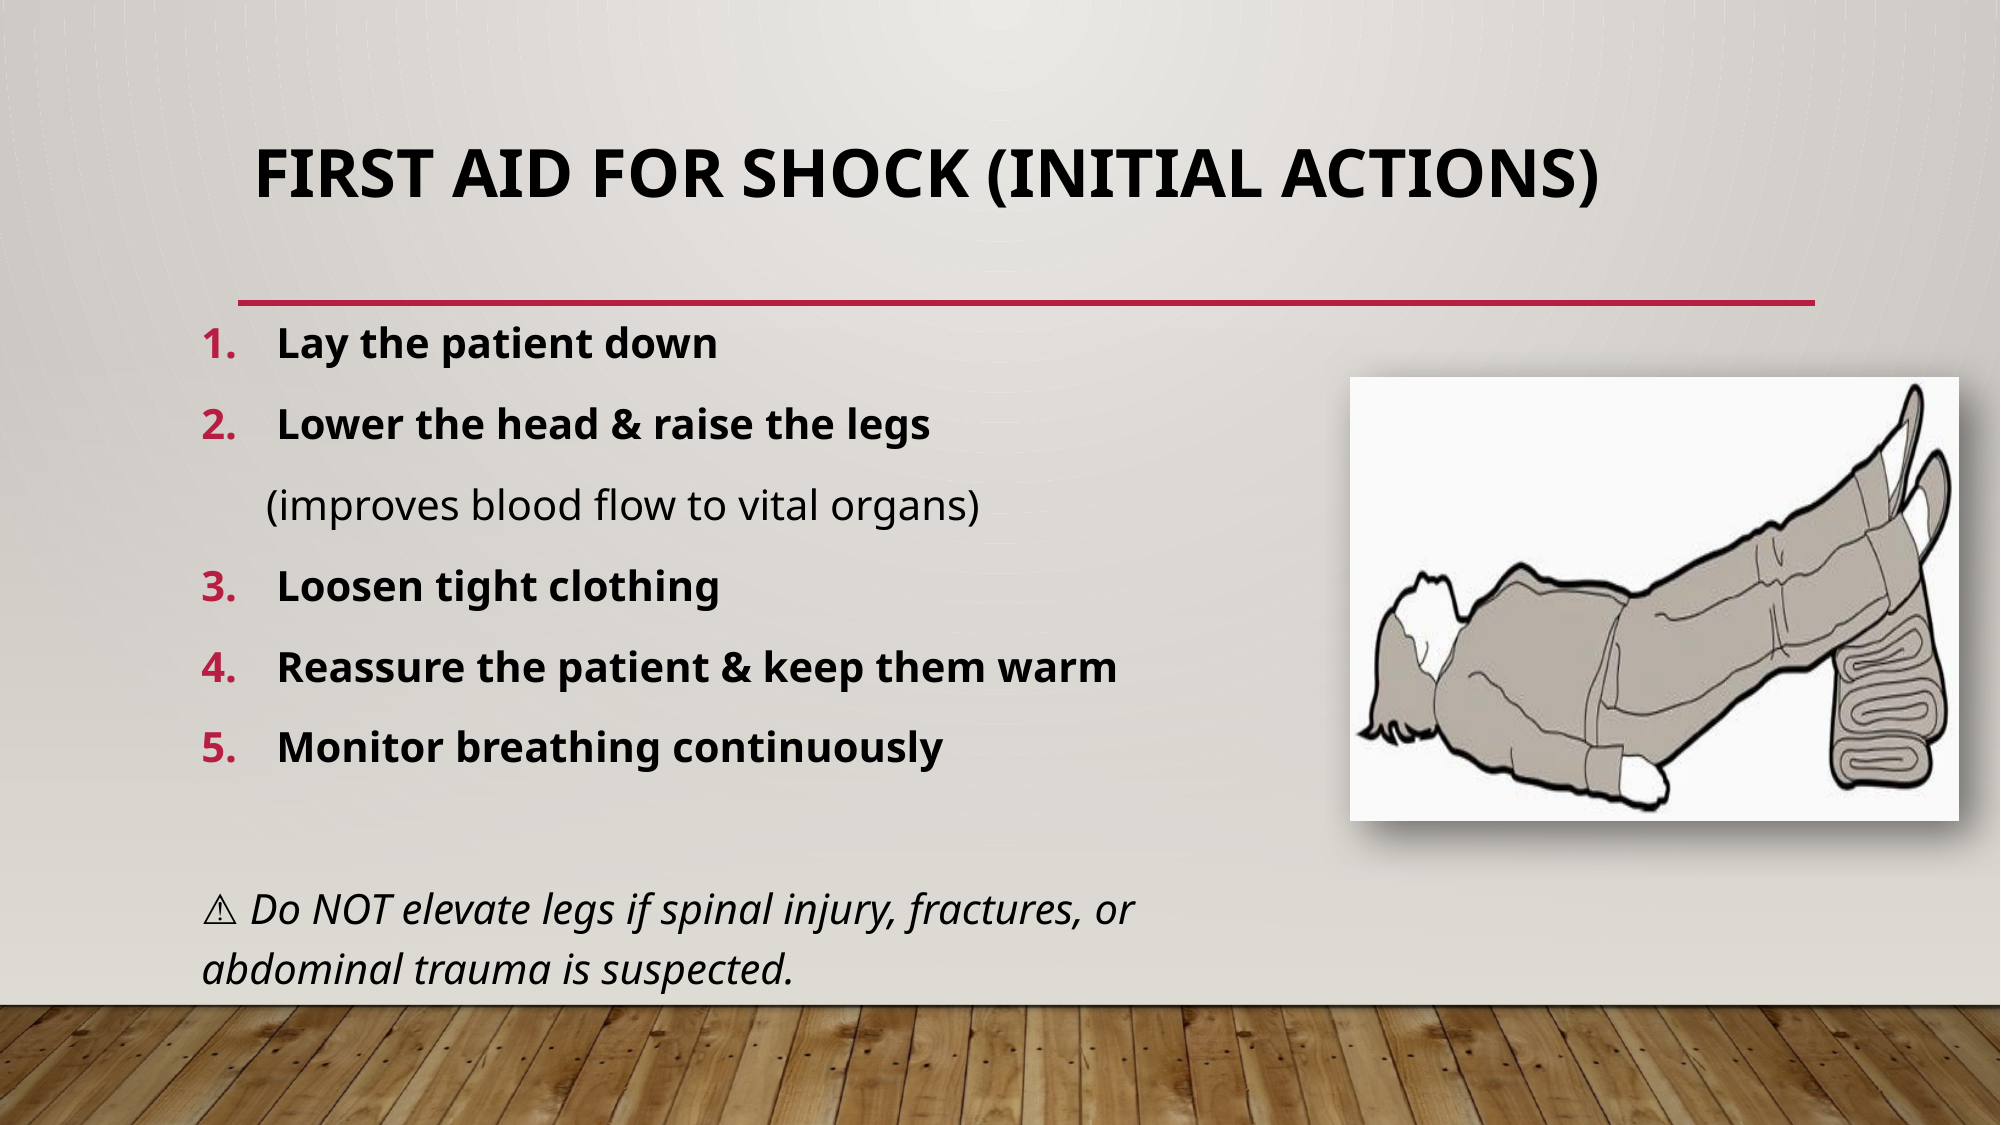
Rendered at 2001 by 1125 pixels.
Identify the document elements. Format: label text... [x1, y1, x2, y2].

title First Aid for Shock (Initial Actions) [238, 131, 1814, 305]
picture [0, 1005, 2000, 1125]
picture [1349, 377, 1959, 822]
list Lay the patient down Lower the head & raise the legs (improves blood flow to vital organs) Loosen tight clothing Reassure the patient & keep them warm Monitor breathing continuously ⚠️ Do NOT elevate legs if spinal injury, fractures, or abdominal trauma is suspected. [186, 299, 1350, 1096]
